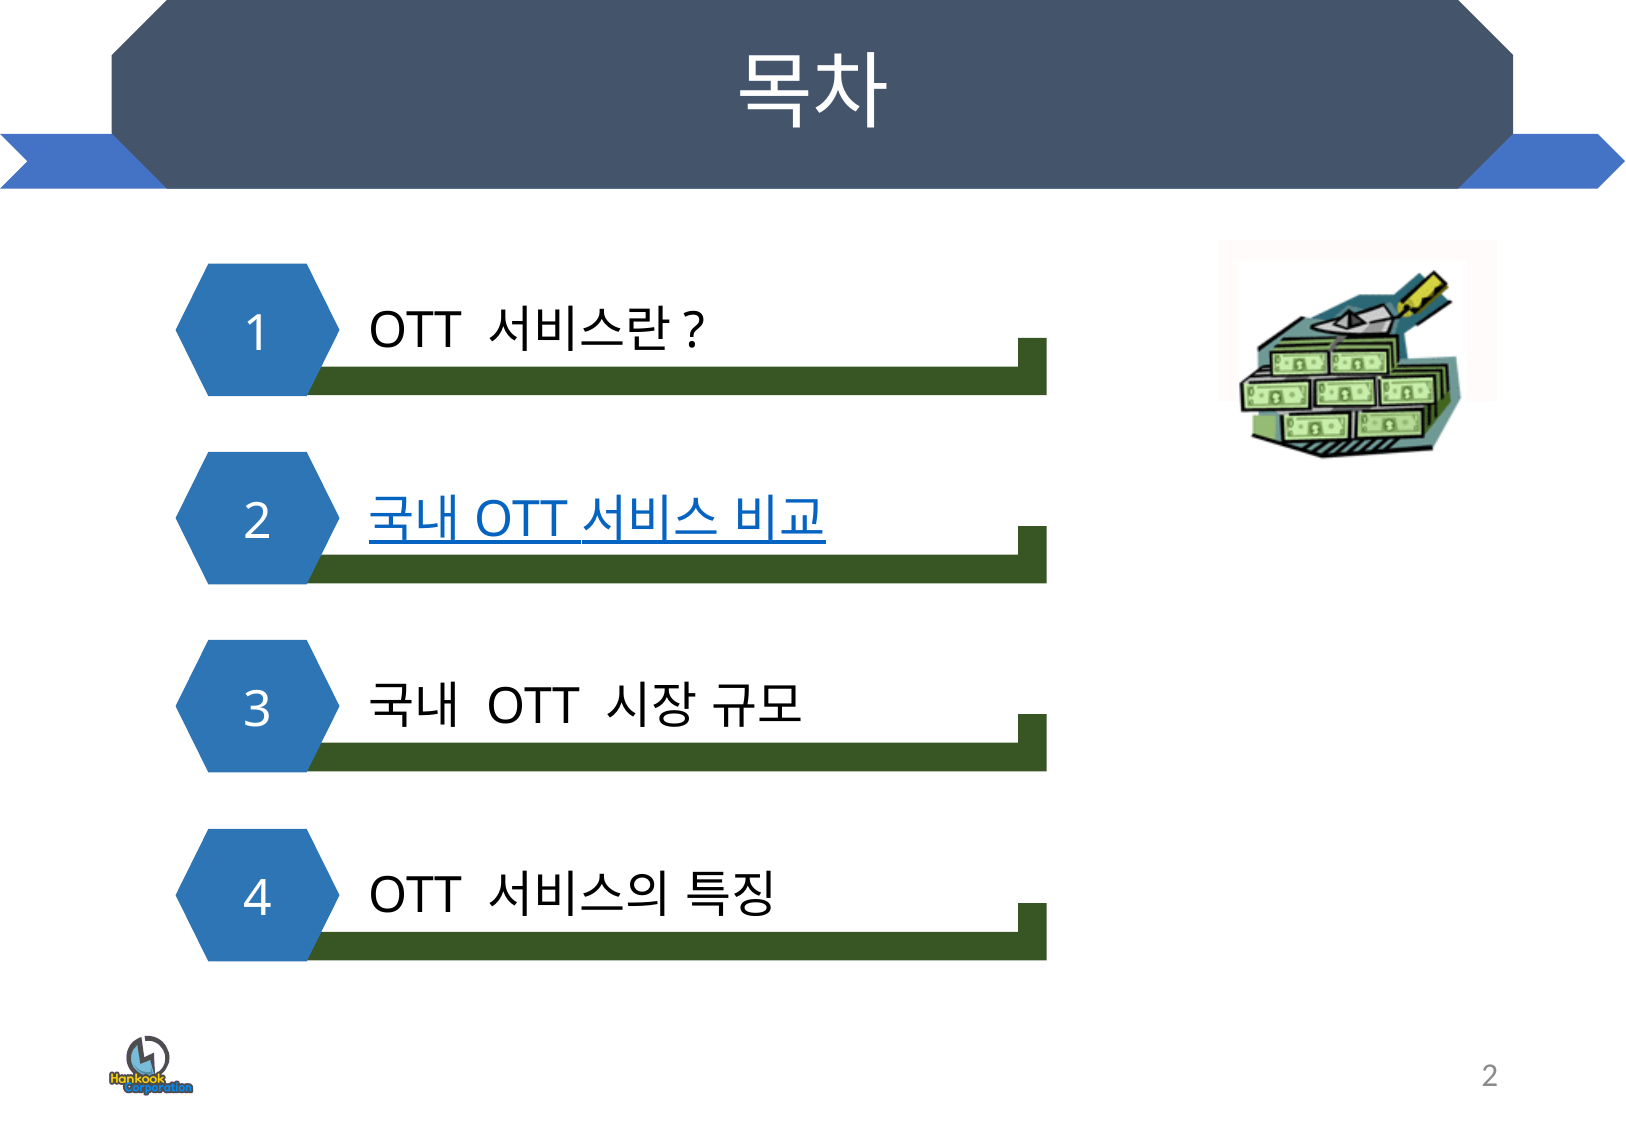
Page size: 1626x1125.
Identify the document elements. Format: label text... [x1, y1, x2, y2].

picture [1218, 240, 1497, 510]
text_box [309, 742, 1048, 772]
text_box [309, 525, 1048, 584]
text_box 1 [174, 262, 341, 398]
text_box 4 [174, 827, 341, 963]
text_box 국내 OTT 서비스 비교 [353, 478, 998, 567]
slide_number 2 [1147, 1042, 1514, 1103]
picture [101, 1032, 202, 1103]
text_box 국내 OTT 시장 규모 [353, 666, 1081, 742]
text_box 2 [174, 450, 341, 586]
title 목차 [0, 0, 1625, 189]
text_box [309, 902, 1048, 961]
text_box 3 [174, 638, 341, 774]
text_box OTT 서비스의 특징 [353, 855, 998, 930]
text_box OTT 서비스란? [353, 290, 998, 365]
text_box [309, 337, 1048, 396]
